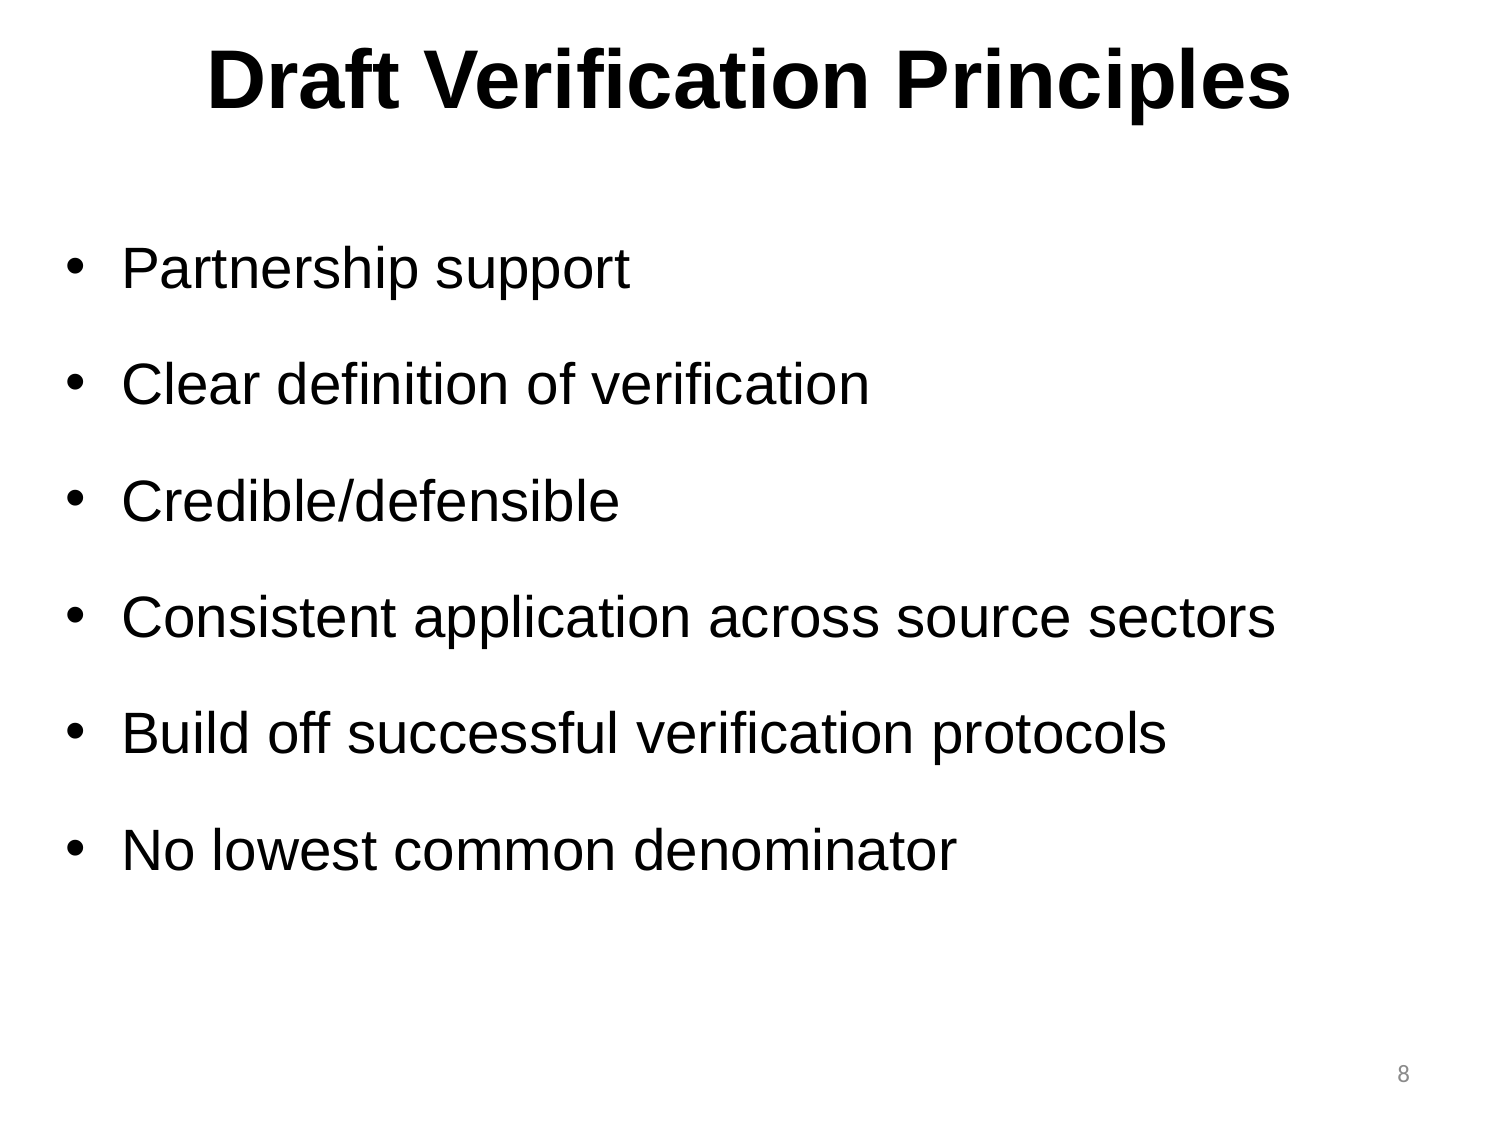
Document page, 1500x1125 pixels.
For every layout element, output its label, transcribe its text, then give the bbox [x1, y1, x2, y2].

title Draft Verification Principles [75, 0, 1425, 150]
list Partnership support Clear definition of verification Credible/defensible Consistent application across source sectors Build off successful verification protocols No lowest common denominator [50, 187, 1438, 1050]
slide_number 8 [1074, 1042, 1425, 1103]
